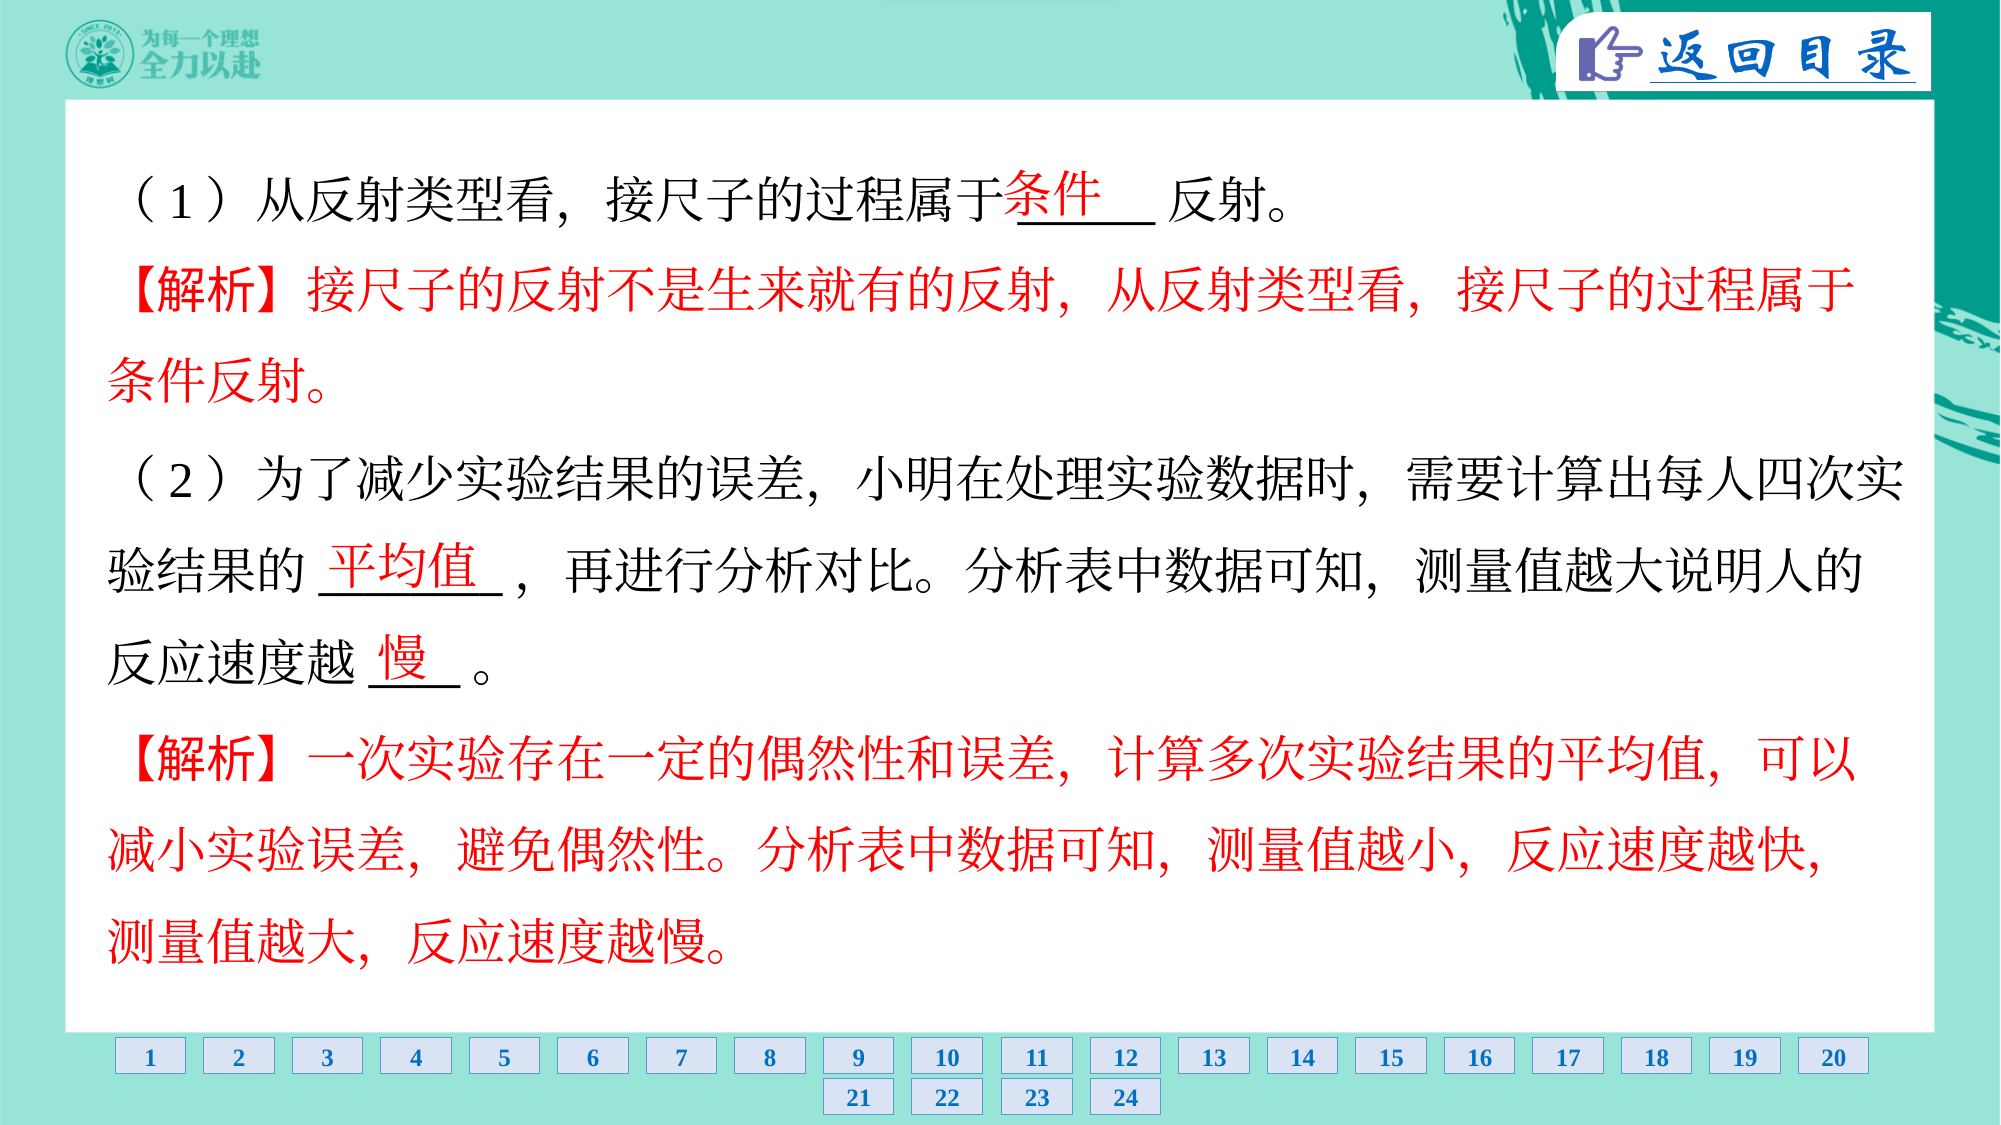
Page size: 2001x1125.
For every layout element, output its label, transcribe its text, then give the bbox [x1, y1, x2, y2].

picture [0, 0, 2000, 1125]
text_box 慢 [359, 594, 446, 687]
text_box 【解析】接尺子的反射不是生来就有的反射，从反射类型看，接尺子的过程属于 条件反射。 [106, 226, 1895, 410]
text_box （2）为了减少实验结果的误差，小明在处理实验数据时，需要计算出每人四次实 验结果的________，再进行分析对比。分析表中数据可知，测量值越大说明人的 反应速度越____。 [106, 416, 1895, 692]
text_box 条件 [984, 134, 1121, 223]
text_box 平均值 [309, 503, 496, 595]
text_box 【解析】一次实验存在一定的偶然性和误差，计算多次实验结果的平均值，可以 减小实验误差，避免偶然性。分析表中数据可知，测量值越小，反应速度越快， 测量值越大，反应速度越慢。 [106, 695, 1895, 971]
text_box （1）从反射类型看，接尺子的过程属于______反射。 [106, 140, 1895, 226]
